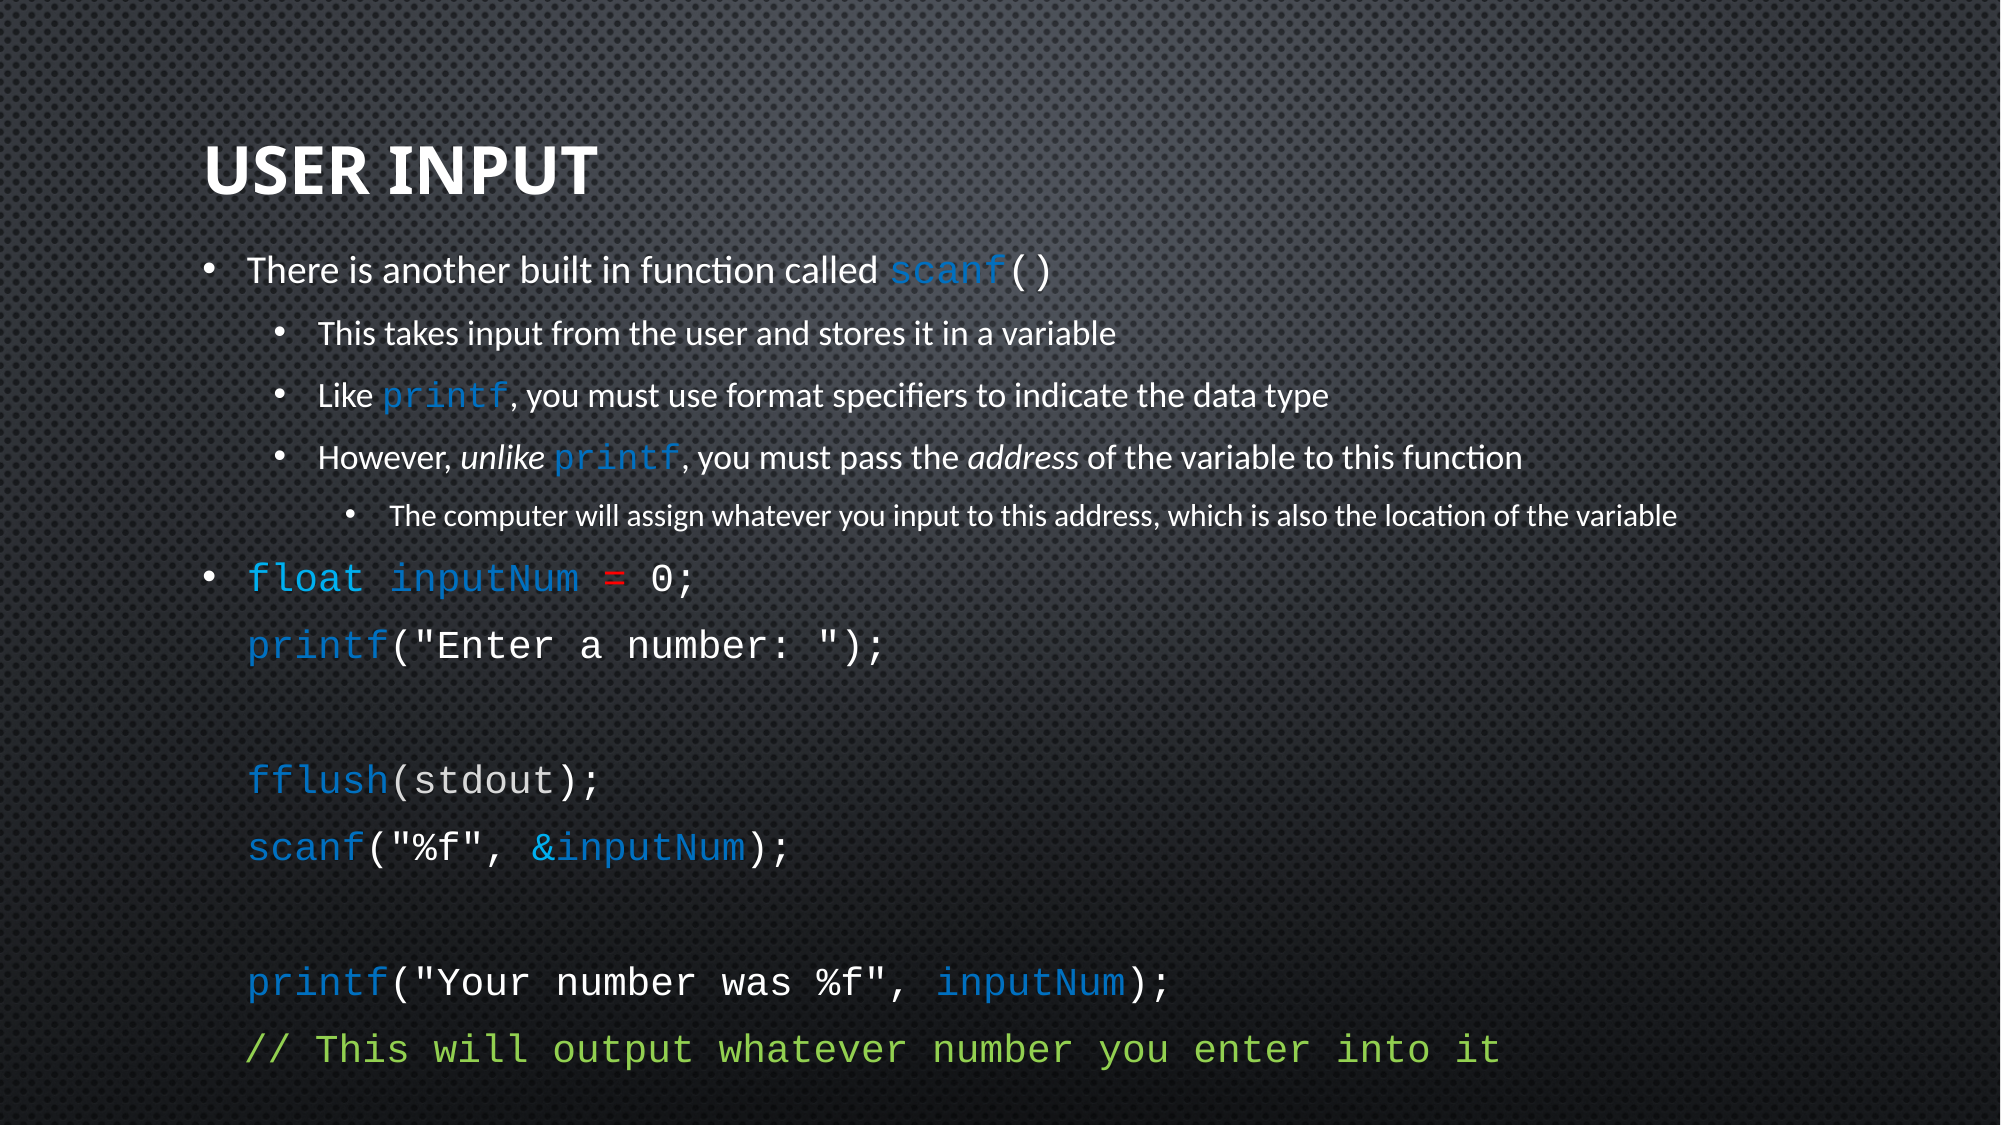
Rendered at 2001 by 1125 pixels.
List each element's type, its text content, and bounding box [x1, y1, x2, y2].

title User Input [187, 99, 1813, 236]
list There is another built in function called scanf() This takes input from the user and stores it in a variable Like printf, you must use format specifiers to indicate the data type However, unlike printf, you must pass the address of the variable to this function The computer will assign whatever you input to this address, which is also the location of the variable float inputNum = 0; printf("Enter a number: "); fflush(stdout); scanf("%f", &inputNum); printf("Your number was %f", inputNum); // This will output whatever number you enter into it [187, 236, 1813, 1086]
